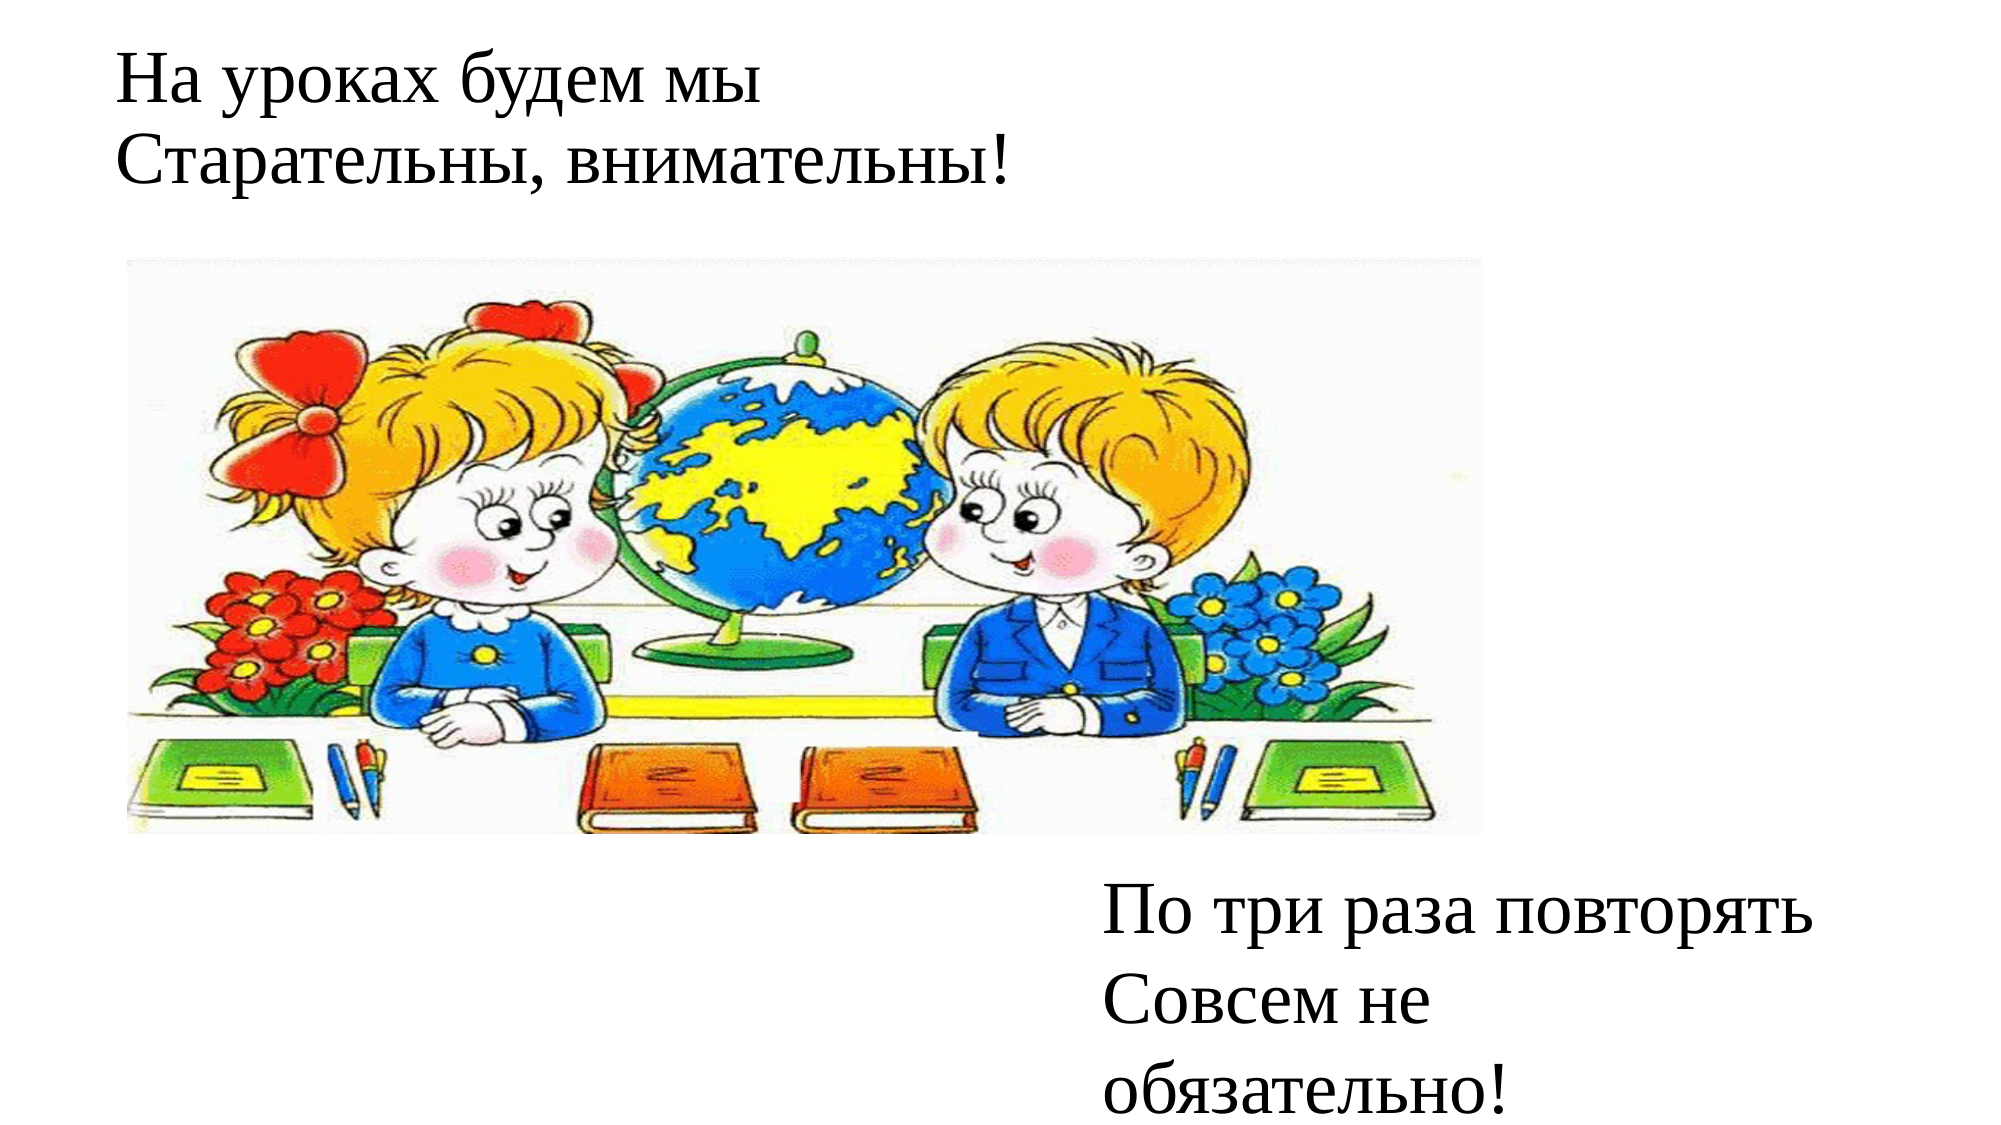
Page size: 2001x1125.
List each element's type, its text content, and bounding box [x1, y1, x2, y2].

title На уроках будем мы Старательны, внимательны! [100, 42, 1283, 285]
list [127, 257, 1494, 834]
text_box По три раза повторять Совсем не обязательно! [1088, 850, 1854, 1125]
